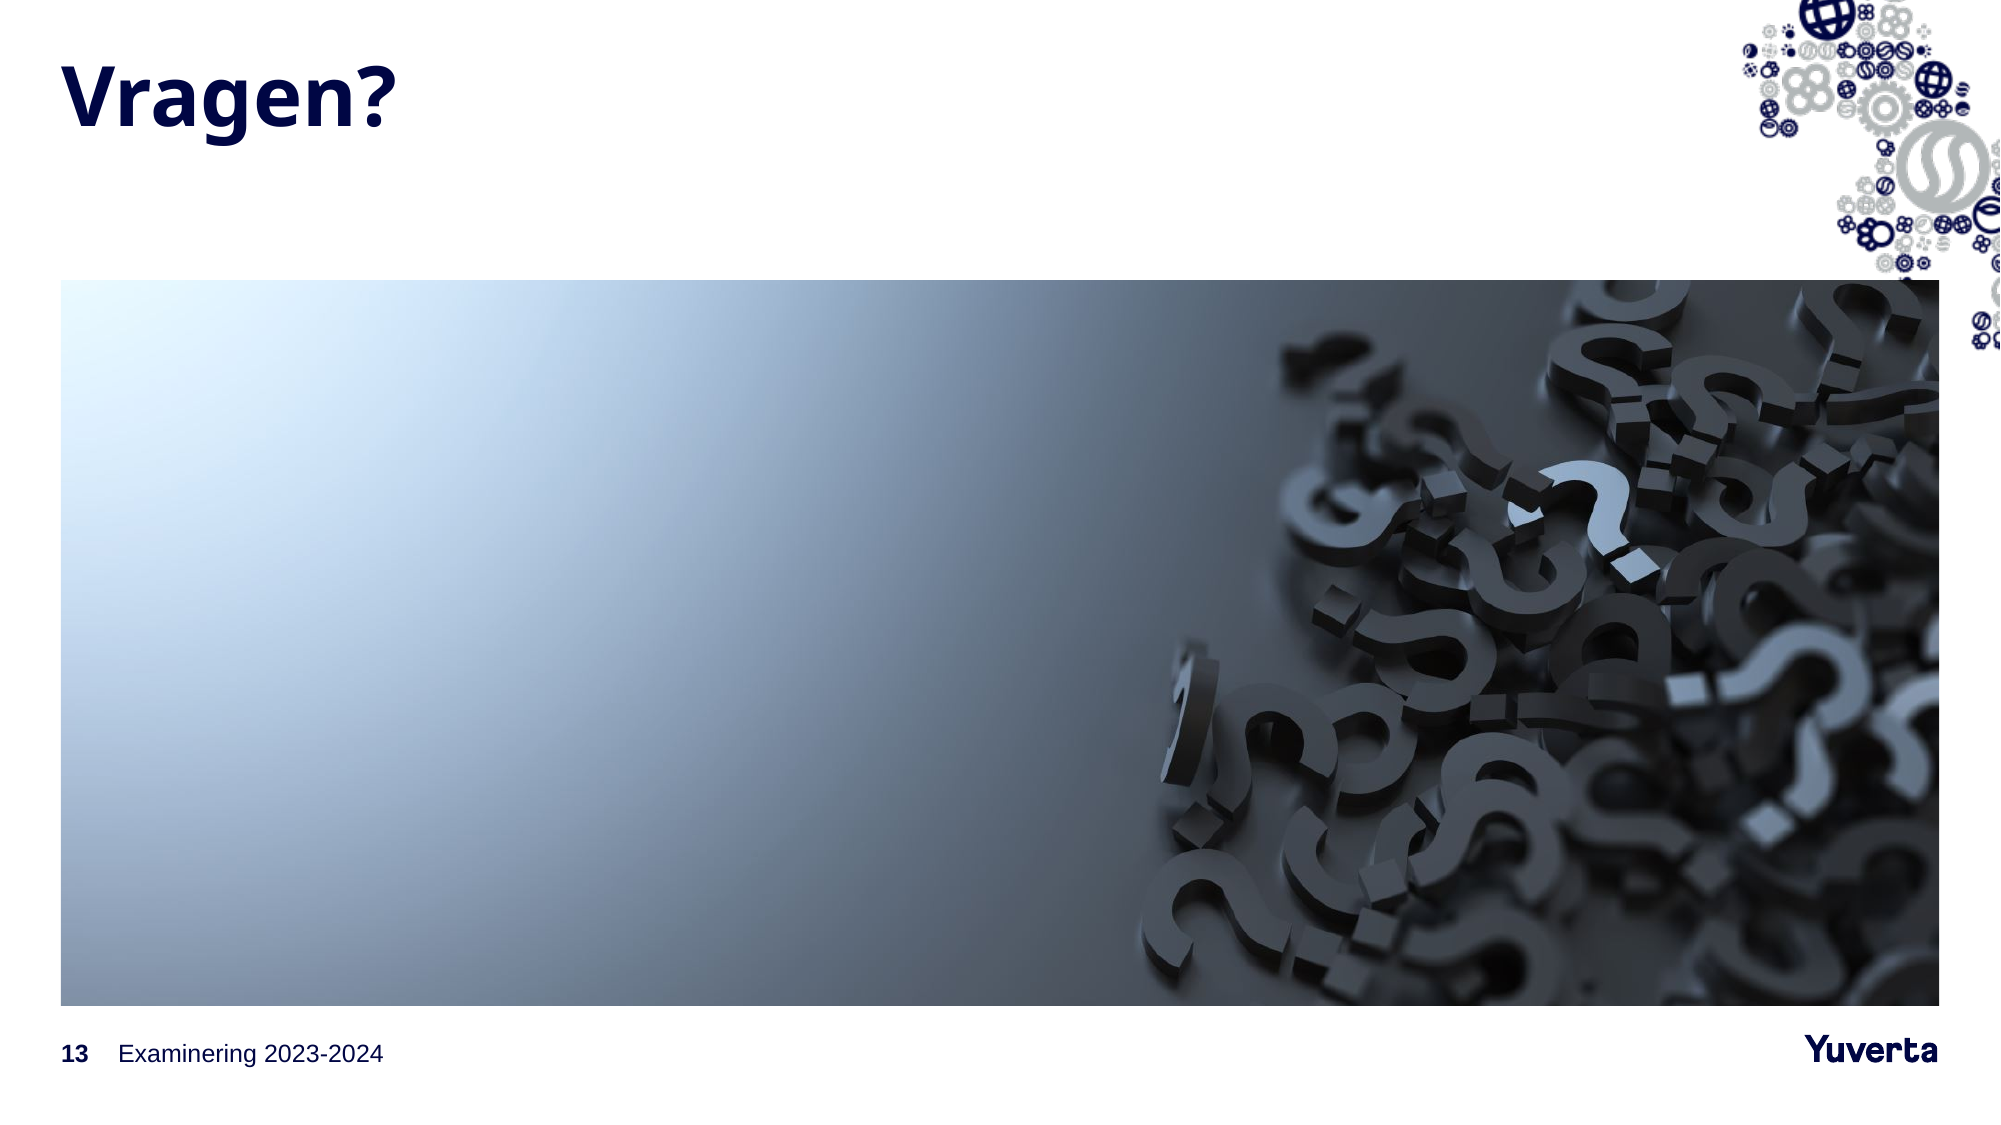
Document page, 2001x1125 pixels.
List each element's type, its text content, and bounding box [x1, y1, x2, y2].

footer Examinering 2023-2024 [118, 1037, 987, 1073]
picture [0, 0, 2000, 1125]
slide_number 13 [60, 1037, 113, 1073]
title Vragen? [60, 48, 1720, 239]
